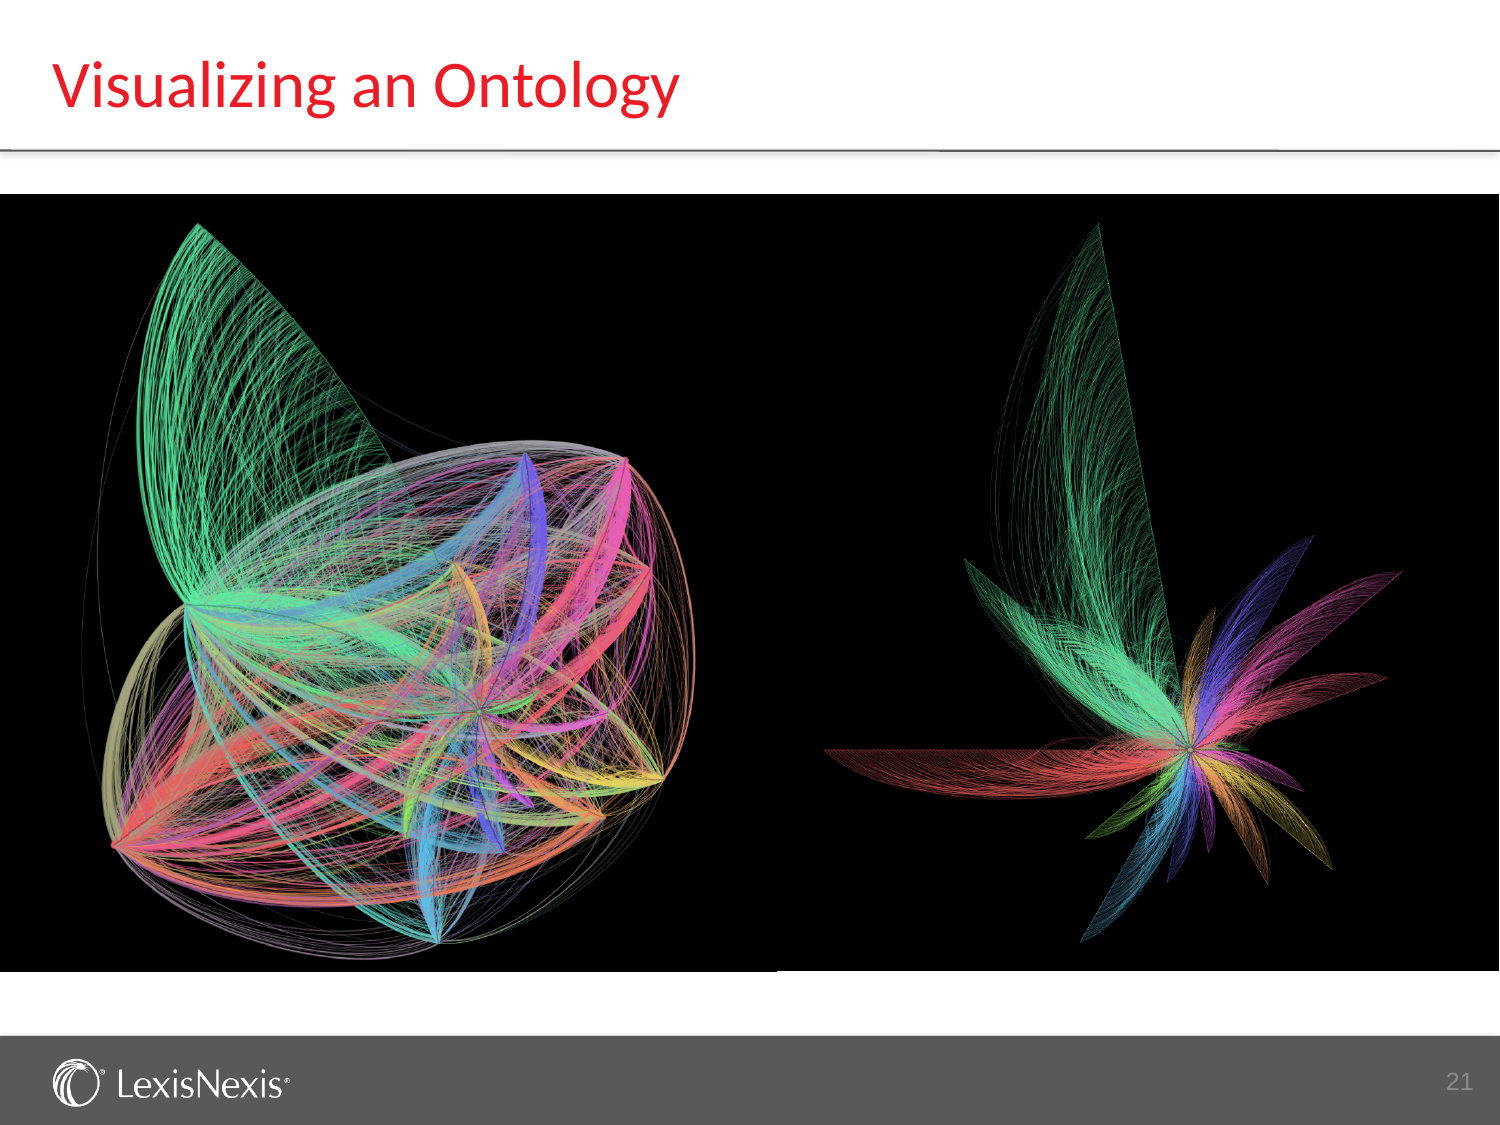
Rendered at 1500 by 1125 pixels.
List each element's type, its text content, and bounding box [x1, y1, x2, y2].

picture [50, 1056, 292, 1109]
picture [726, 194, 1500, 971]
title Visualizing an Ontology [37, 37, 1463, 138]
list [0, 194, 725, 972]
